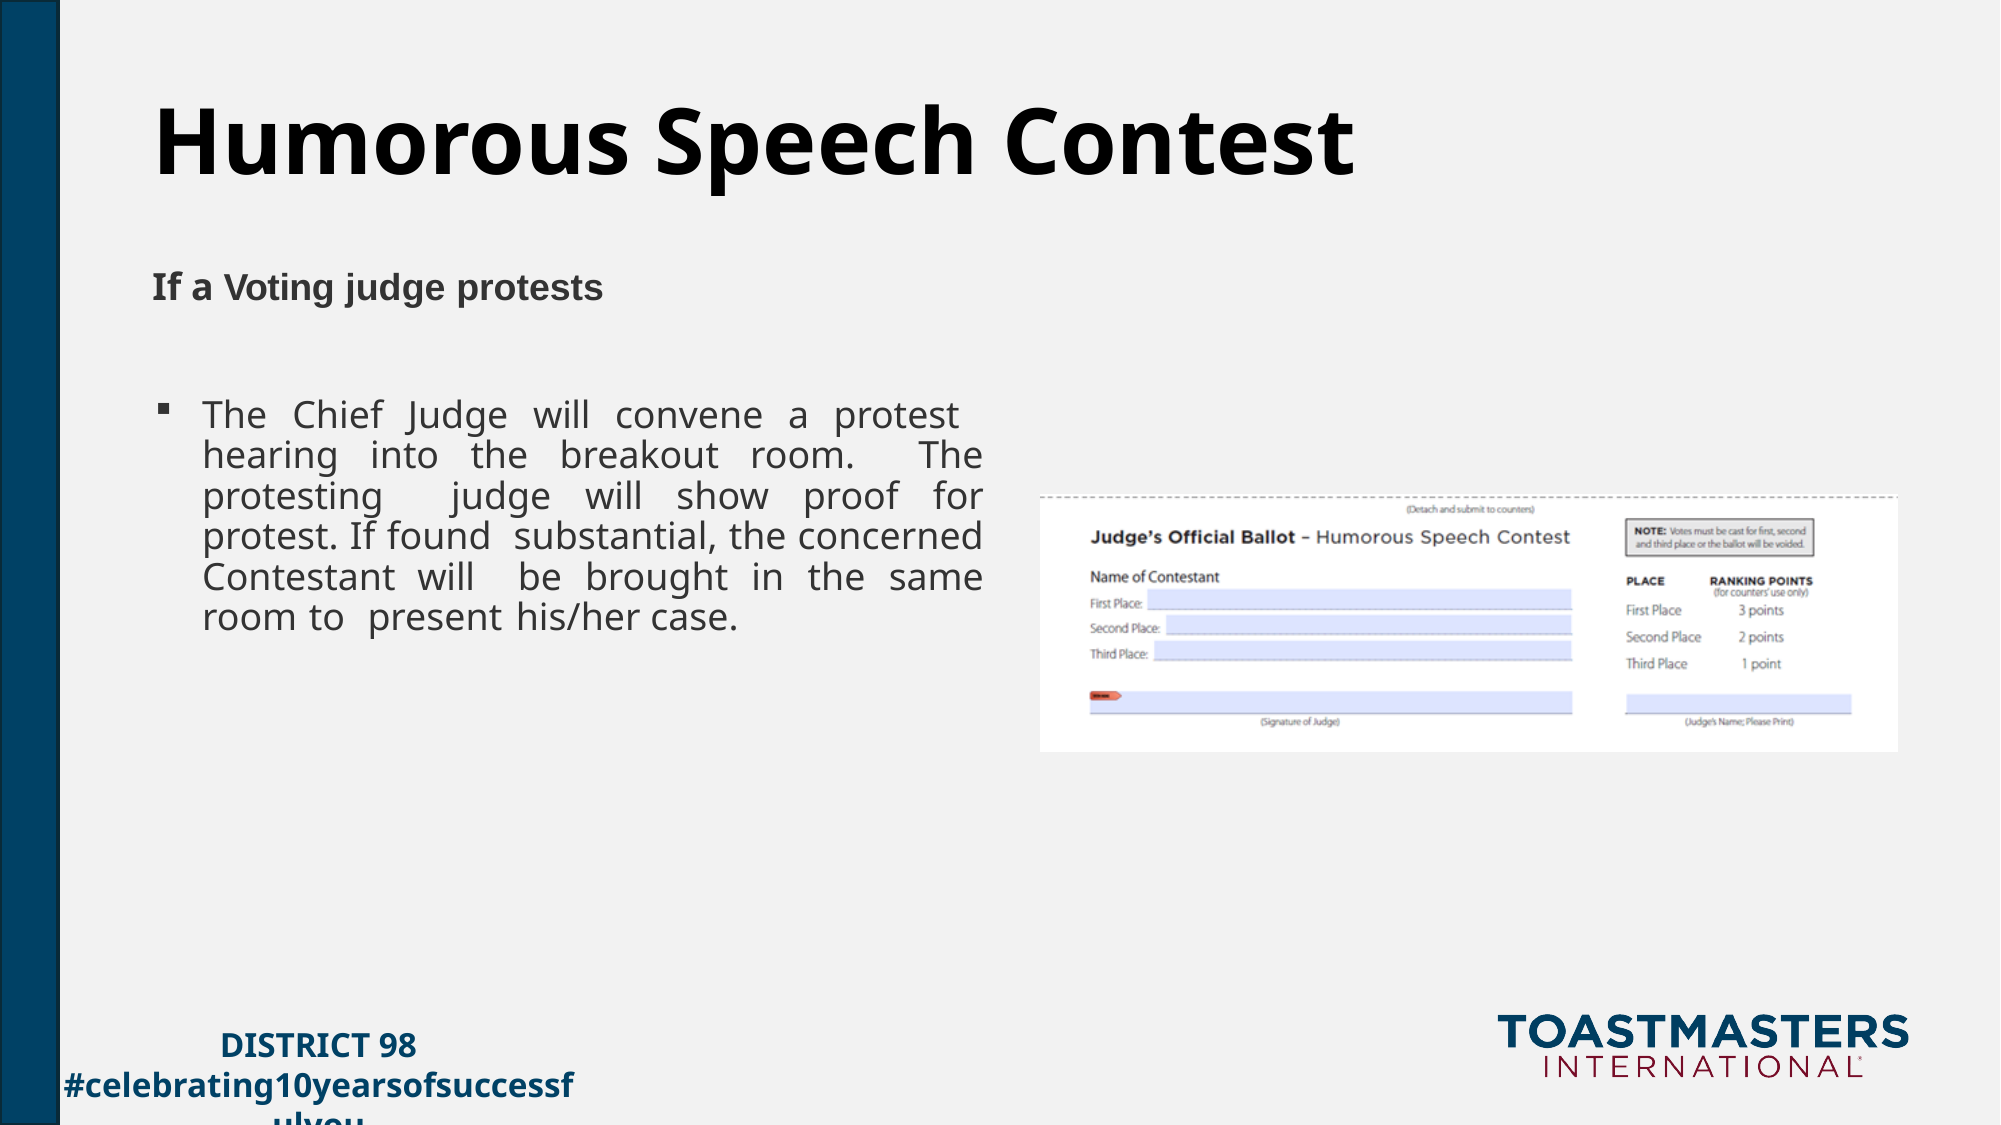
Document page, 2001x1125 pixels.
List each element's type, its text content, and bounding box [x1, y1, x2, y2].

list If a Voting judge protests The Chief Judge will convene a protest hearing into the breakout room. The protesting judge will show proof for protest. If found substantial, the concerned Contestant will be brought in the same room to present his/her case. [137, 260, 1000, 950]
text_box DISTRICT 98 #celebrating10yearsofsuccessfulyou [39, 1017, 598, 1125]
text_box [0, 0, 60, 1125]
title Humorous Speech Contest [137, 59, 1944, 229]
picture [1039, 493, 2000, 1125]
